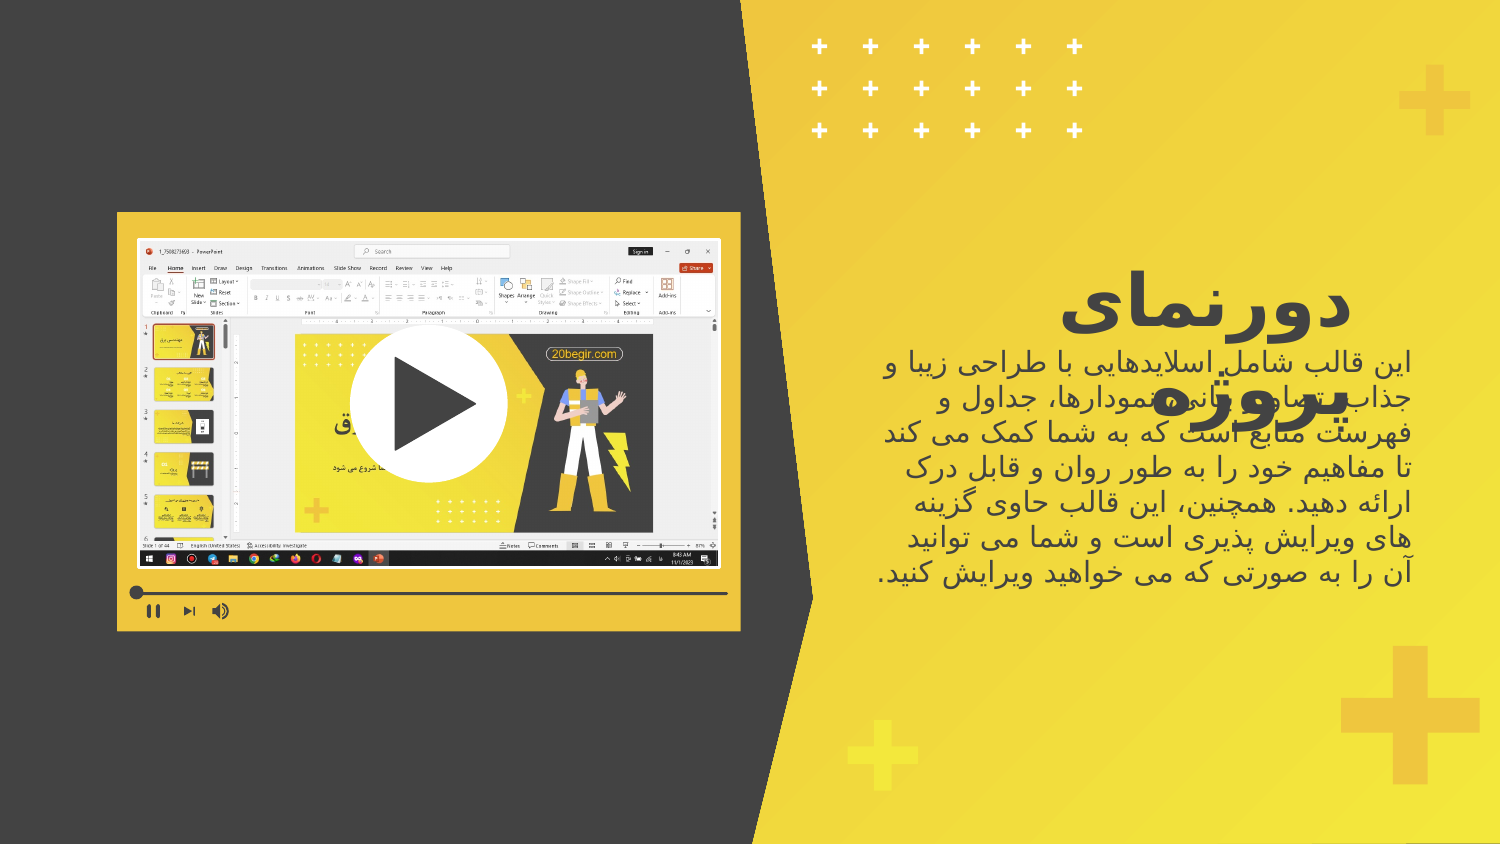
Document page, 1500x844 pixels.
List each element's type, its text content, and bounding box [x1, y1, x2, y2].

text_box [116, 211, 741, 632]
picture [139, 241, 719, 567]
subtitle این قالب شامل اسلایدهایی با طراحی زیبا و جذاب، تصاویر بیانی، نمودارها، جداول و فهرست منابع است که به شما کمک می کند تا مفاهیم خود را به طور روان و قابل درک ارائه دهید. همچنین، این قالب حاوی گزینه های ویرایش پذیری است و شما می توانید آن را به صورتی که می خواهید ویرایش کنید. [857, 362, 1428, 569]
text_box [349, 324, 508, 483]
title دورنمای پروژه [857, 238, 1369, 334]
